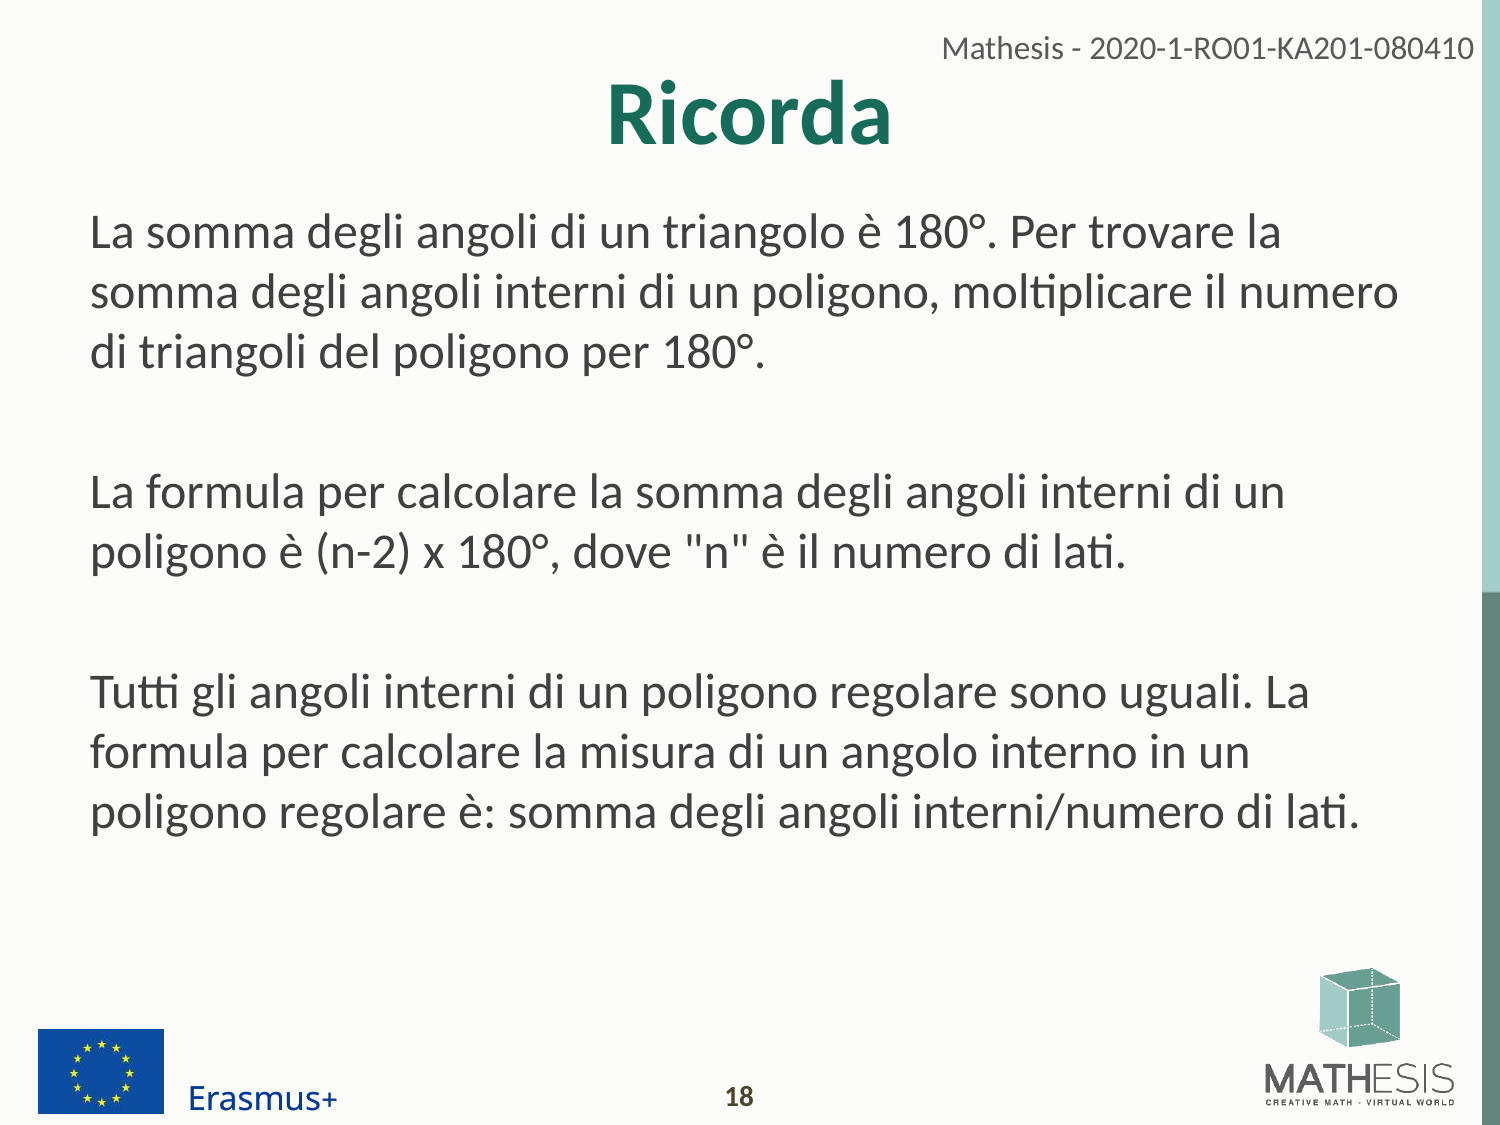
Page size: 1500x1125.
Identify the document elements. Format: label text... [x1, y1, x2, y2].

title Ricorda [75, 45, 1425, 191]
picture [38, 1029, 164, 1114]
list La somma degli angoli di un triangolo è 180°. Per trovare la somma degli angoli interni di un poligono, moltiplicare il numero di triangoli del poligono per 180°. La formula per calcolare la somma degli angoli interni di un poligono è (n-2) x 180°, dove "n" è il numero di lati. Tutti gli angoli interni di un poligono regolare sono uguali. La formula per calcolare la misura di un angolo interno in un poligono regolare è: somma degli angoli interni/numero di lati. [75, 191, 1425, 934]
